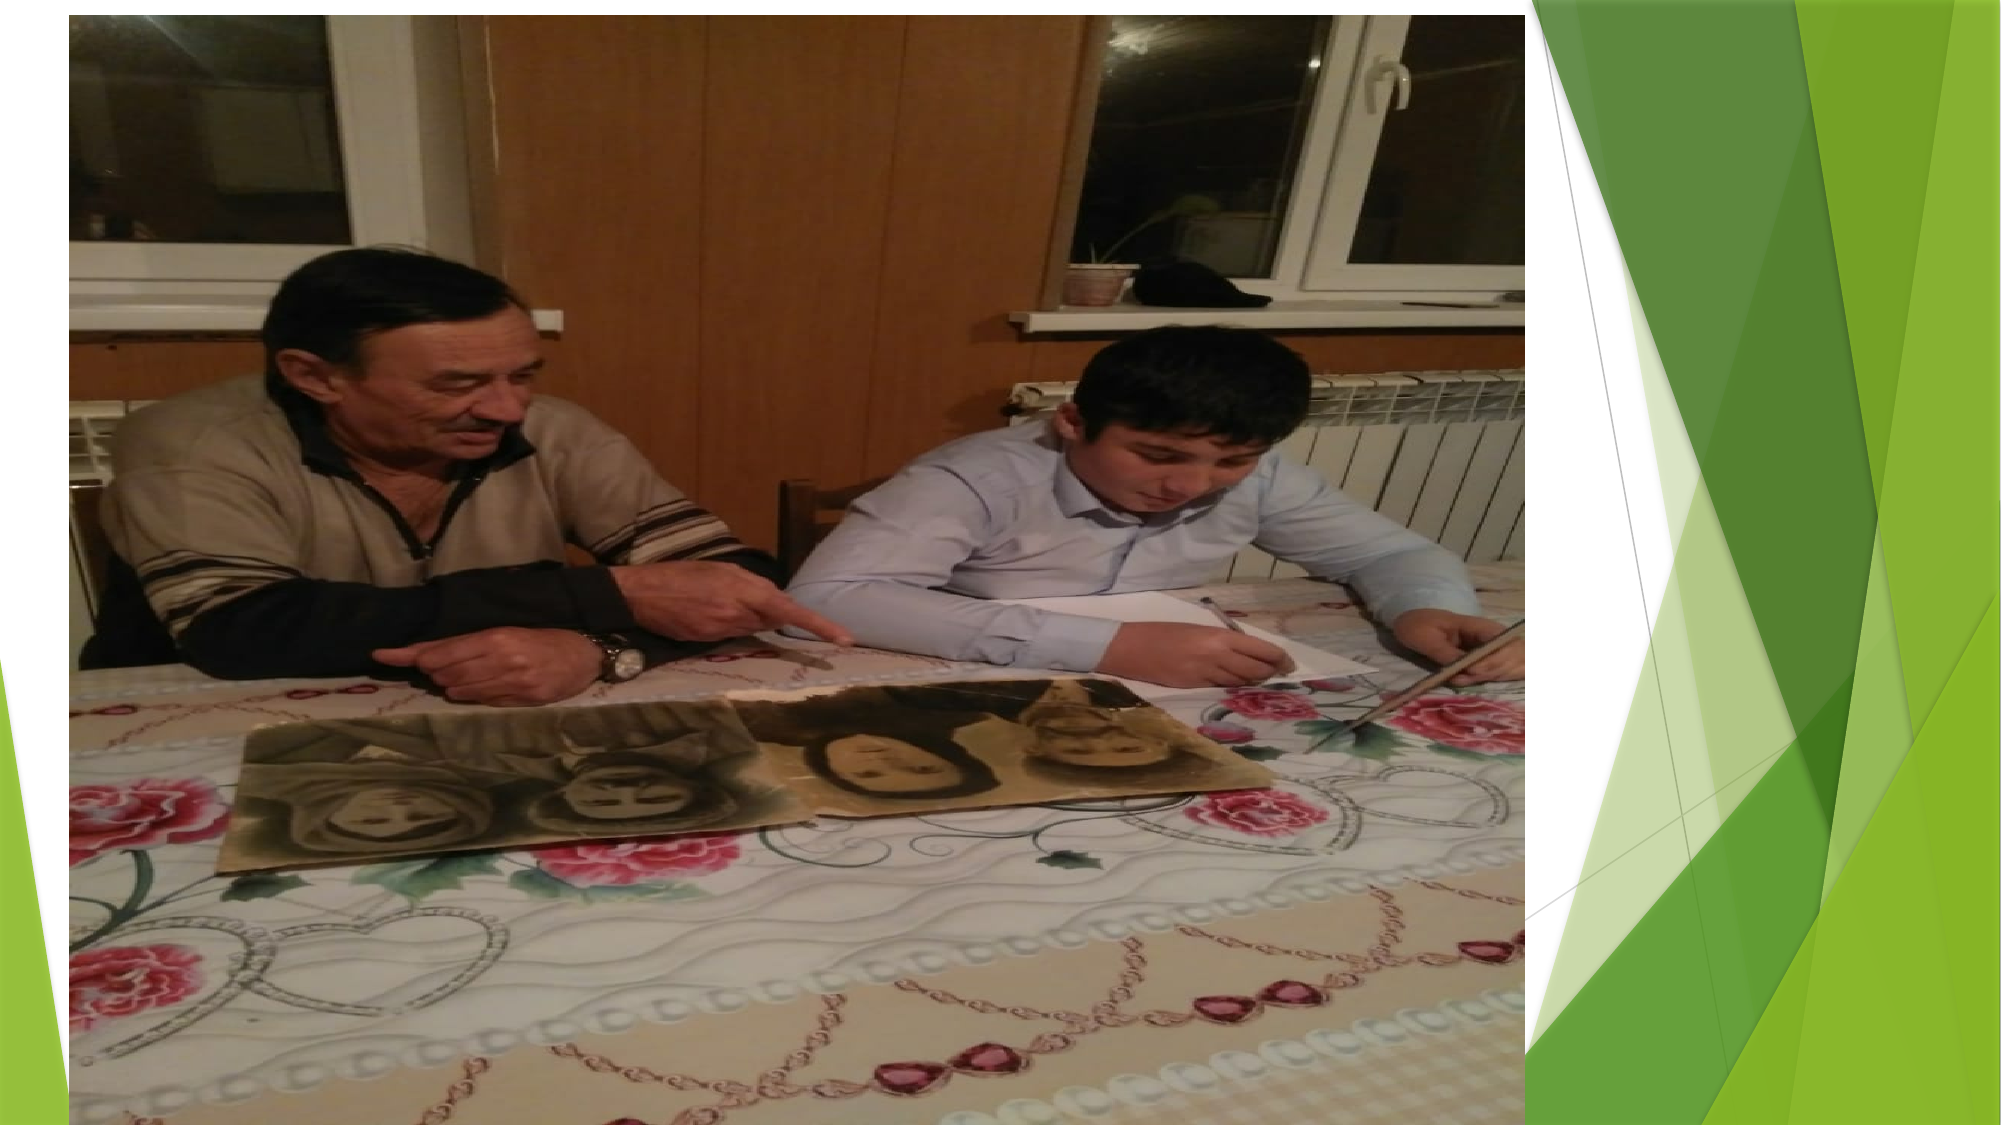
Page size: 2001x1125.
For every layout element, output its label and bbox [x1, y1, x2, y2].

picture [69, 14, 1525, 1125]
